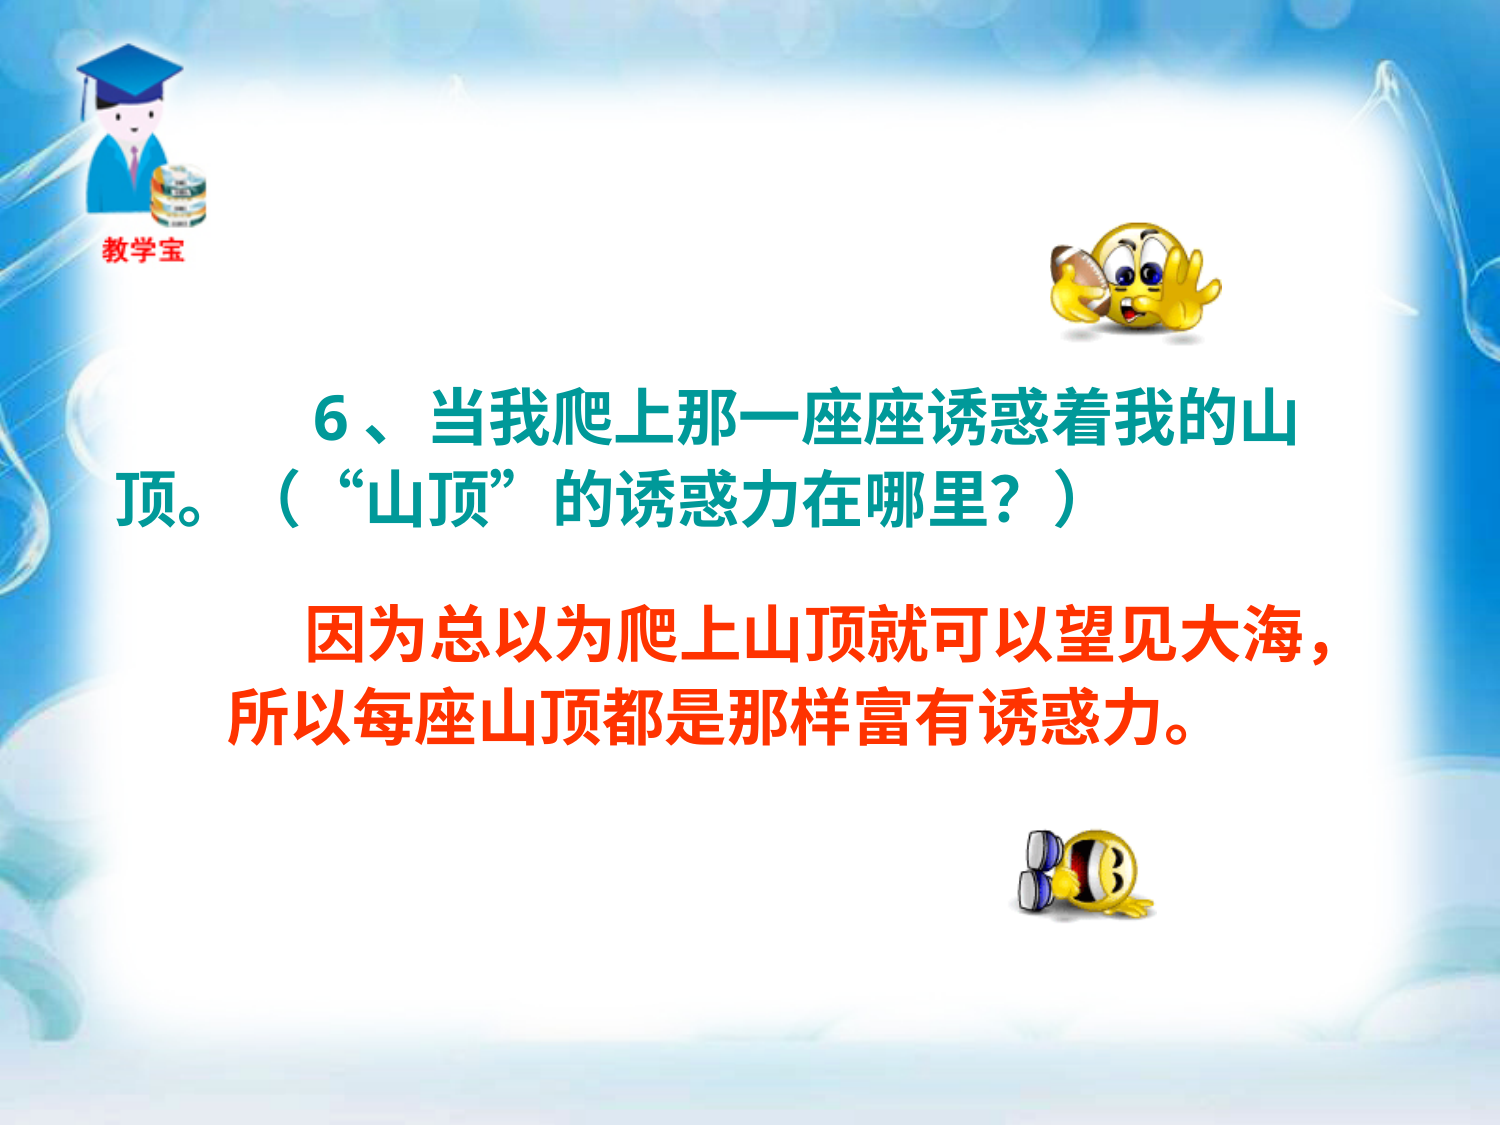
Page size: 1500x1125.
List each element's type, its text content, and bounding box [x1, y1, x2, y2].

text_box 因为总以为爬上山顶就可以望见大海，所以每座山顶都是那样富有诱惑力。 [212, 575, 1413, 761]
text_box 6、当我爬上那一座座诱惑着我的山顶。（“山顶”的诱惑力在哪里？） [99, 362, 1363, 543]
picture [0, 0, 1500, 1125]
